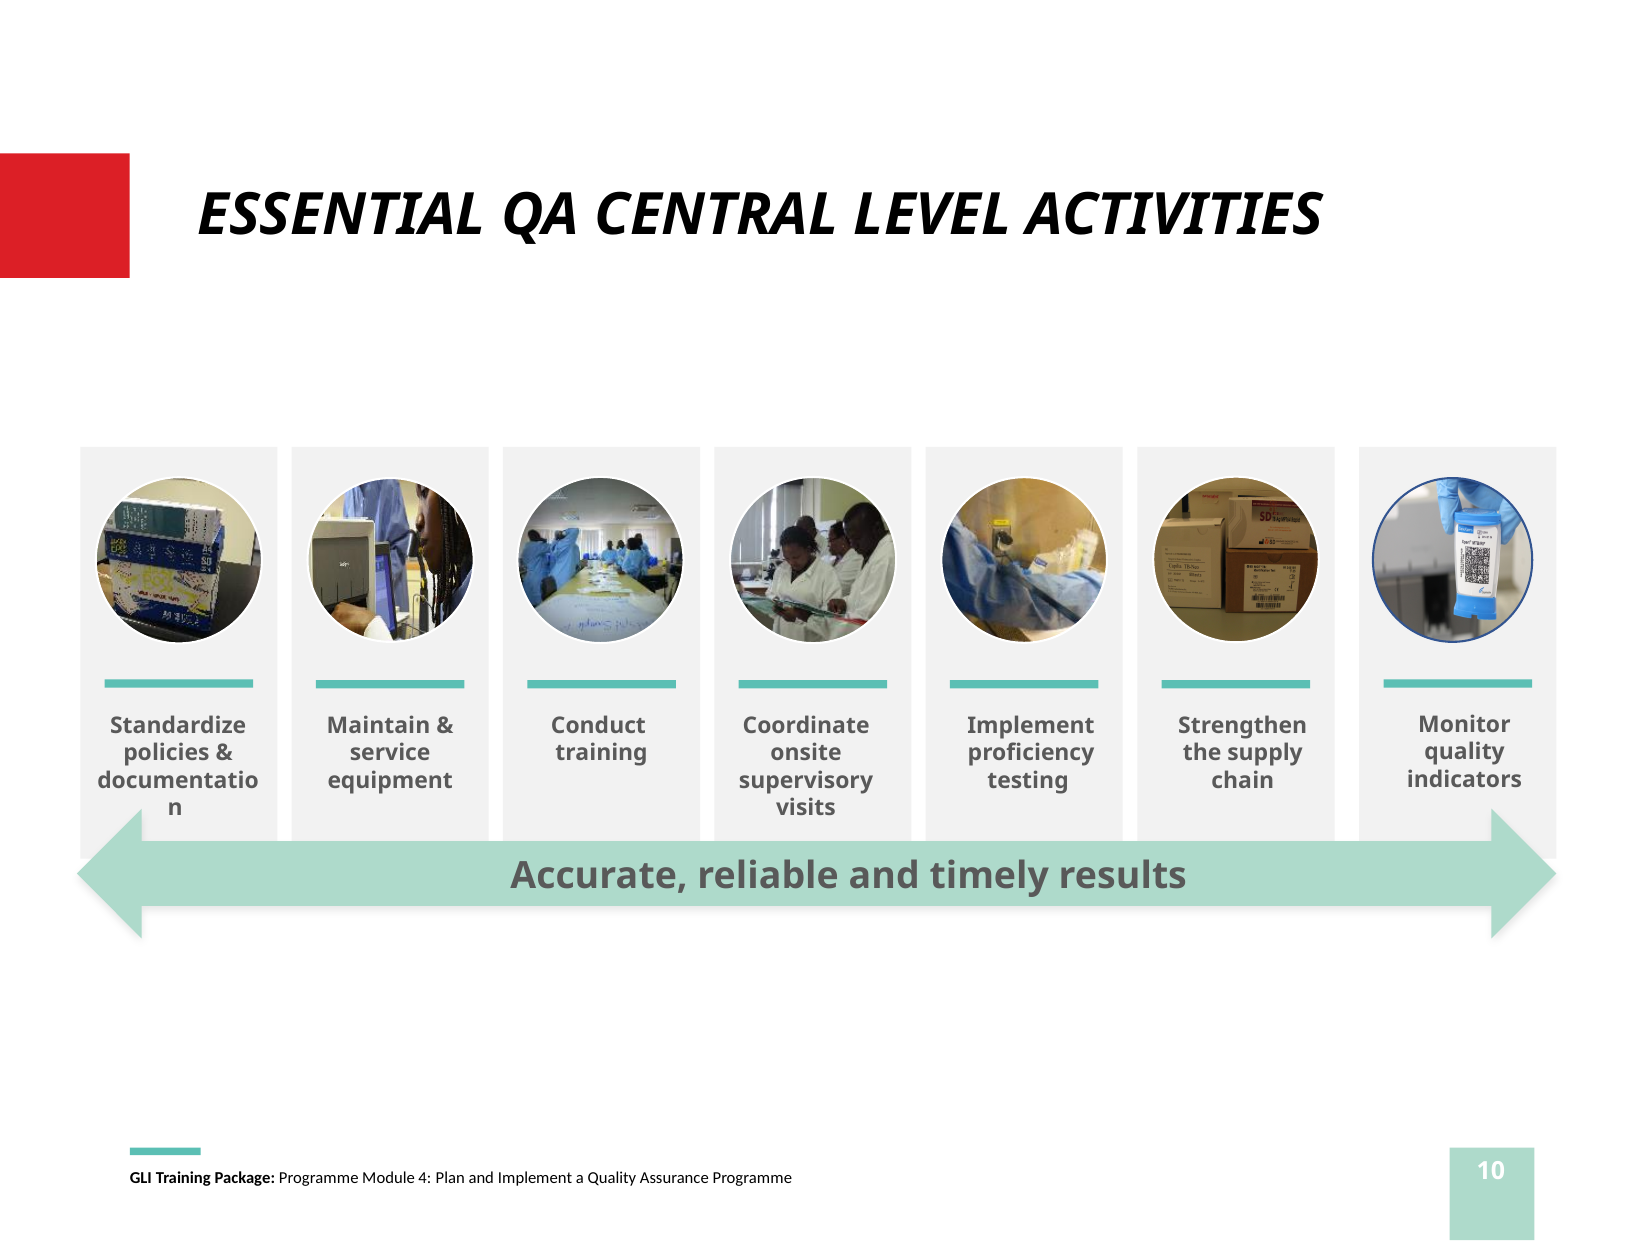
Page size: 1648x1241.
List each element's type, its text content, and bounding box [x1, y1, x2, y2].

text_box [516, 475, 685, 645]
text_box [306, 477, 475, 643]
title ESSENTIAL QA CENTRAL LEVEL ACTIVITIES [197, 153, 1450, 278]
text_box [940, 476, 1109, 644]
text_box [1161, 679, 1311, 689]
text_box [713, 446, 912, 808]
text_box [1152, 475, 1320, 644]
text_box [291, 446, 490, 808]
text_box [315, 679, 465, 689]
text_box Strengthen the supply chain [1150, 703, 1335, 801]
text_box [104, 678, 254, 689]
text_box [729, 475, 898, 645]
text_box [949, 679, 1099, 689]
text_box [1371, 477, 1534, 643]
text_box Conduct training [531, 703, 672, 773]
text_box [925, 446, 1124, 808]
text_box [738, 679, 888, 689]
text_box Standardize policies & documentation [79, 703, 277, 808]
text_box [502, 446, 701, 808]
text_box [526, 679, 677, 689]
text_box [1136, 446, 1336, 808]
text_box [1383, 678, 1533, 689]
text_box [1358, 446, 1557, 808]
text_box Maintain & service equipment [305, 703, 475, 801]
text_box Implement proficiency testing [939, 703, 1123, 801]
text_box [94, 476, 263, 645]
text_box Coordinate onsite supervisory visits [714, 703, 898, 808]
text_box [76, 808, 1557, 939]
text_box [79, 446, 278, 808]
text_box Monitor quality indicators [1372, 702, 1557, 800]
